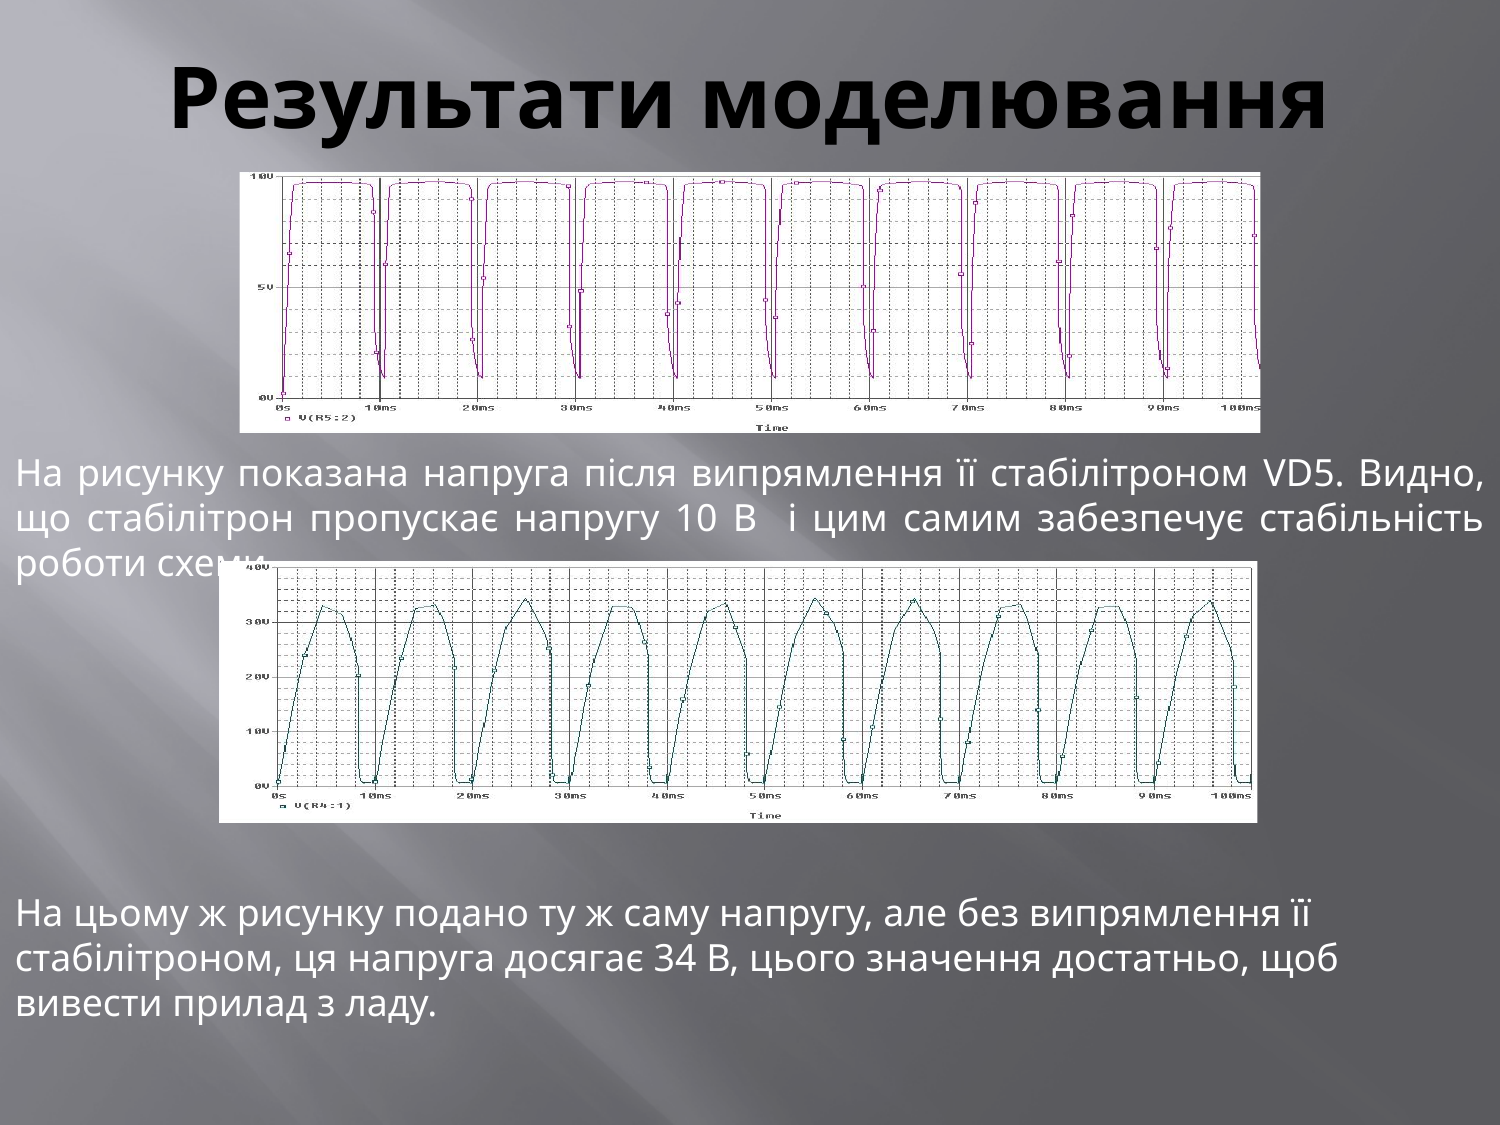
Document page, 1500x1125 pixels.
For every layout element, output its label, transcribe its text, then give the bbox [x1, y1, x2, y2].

picture [218, 561, 1258, 823]
picture [239, 172, 1261, 433]
title Результати моделювання [75, 0, 1425, 189]
text_box На рисунку показана напруга після випрямлення її стабілітроном VD5. Видно, що стабілітрон пропускає напругу 10 В і цим самим забезпечує стабільність роботи схеми. [0, 441, 1500, 591]
text_box На цьому ж рисунку подано ту ж саму напругу, але без випрямлення її стабілітроном, ця напруга досягає 34 В, цього значення достатньо, щоб вивести прилад з ладу. [0, 881, 1500, 1032]
